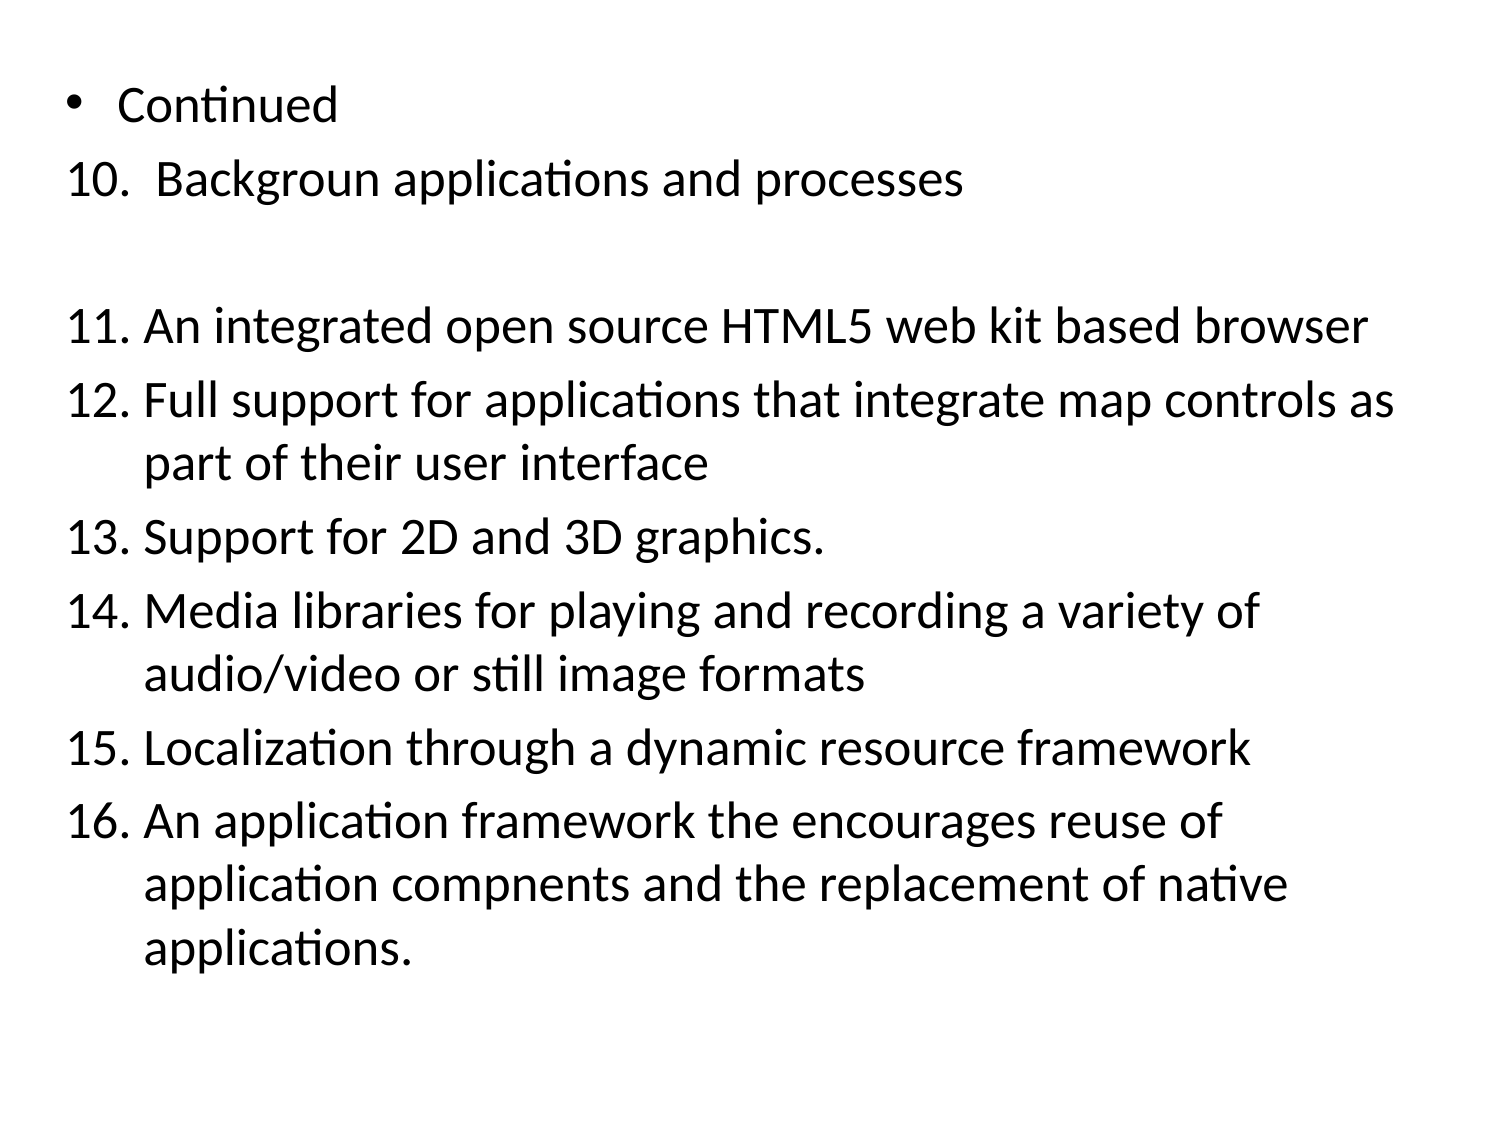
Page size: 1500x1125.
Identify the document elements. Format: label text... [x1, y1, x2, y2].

list Continued Backgroun applications and processes An integrated open source HTML5 web kit based browser Full support for applications that integrate map controls as part of their user interface Support for 2D and 3D graphics. Media libraries for playing and recording a variety of audio/video or still image formats Localization through a dynamic resource framework An application framework the encourages reuse of application compnents and the replacement of native applications. [50, 62, 1425, 1005]
